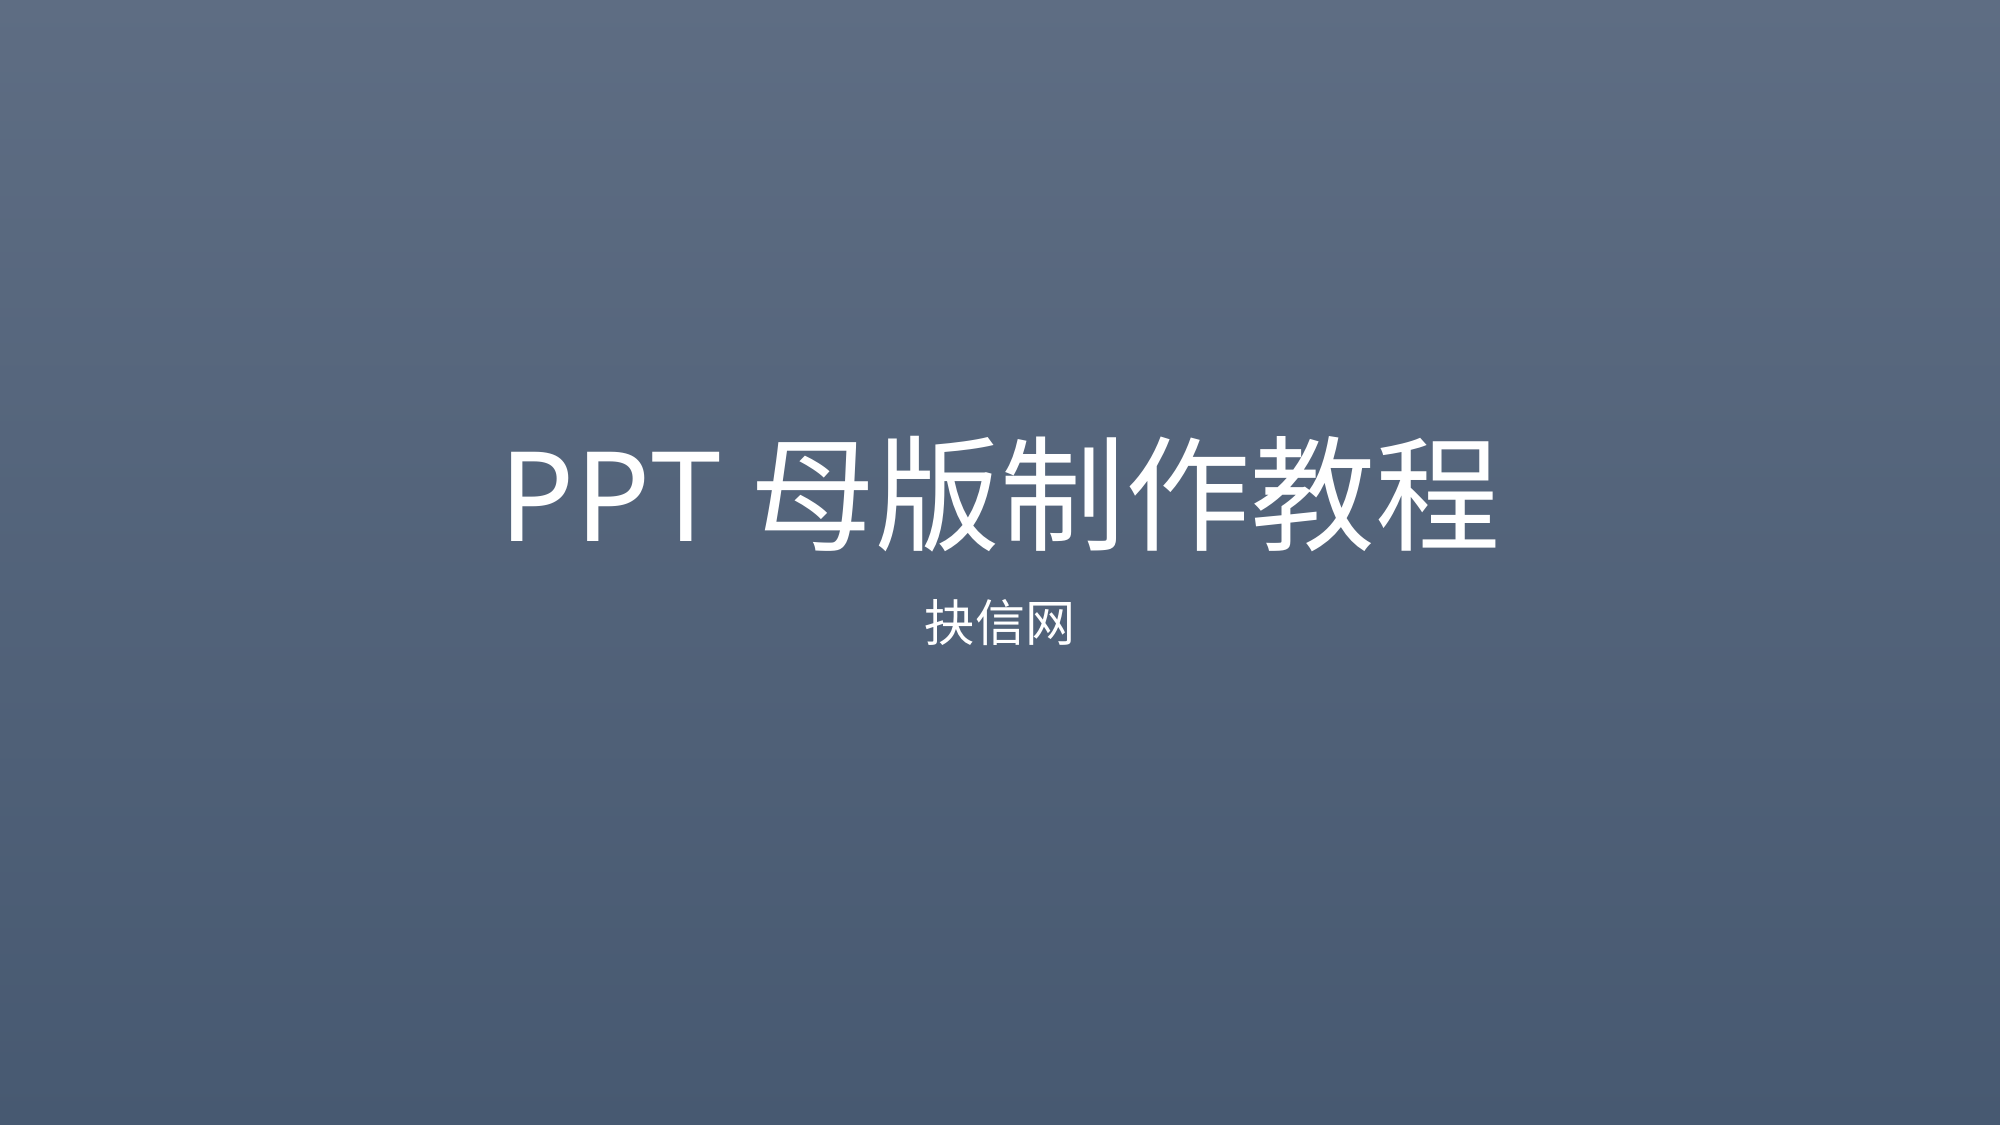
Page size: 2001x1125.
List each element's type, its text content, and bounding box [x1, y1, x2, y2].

title PPT母版制作教程 [249, 184, 1750, 576]
subtitle 抉信网 [249, 590, 1750, 863]
